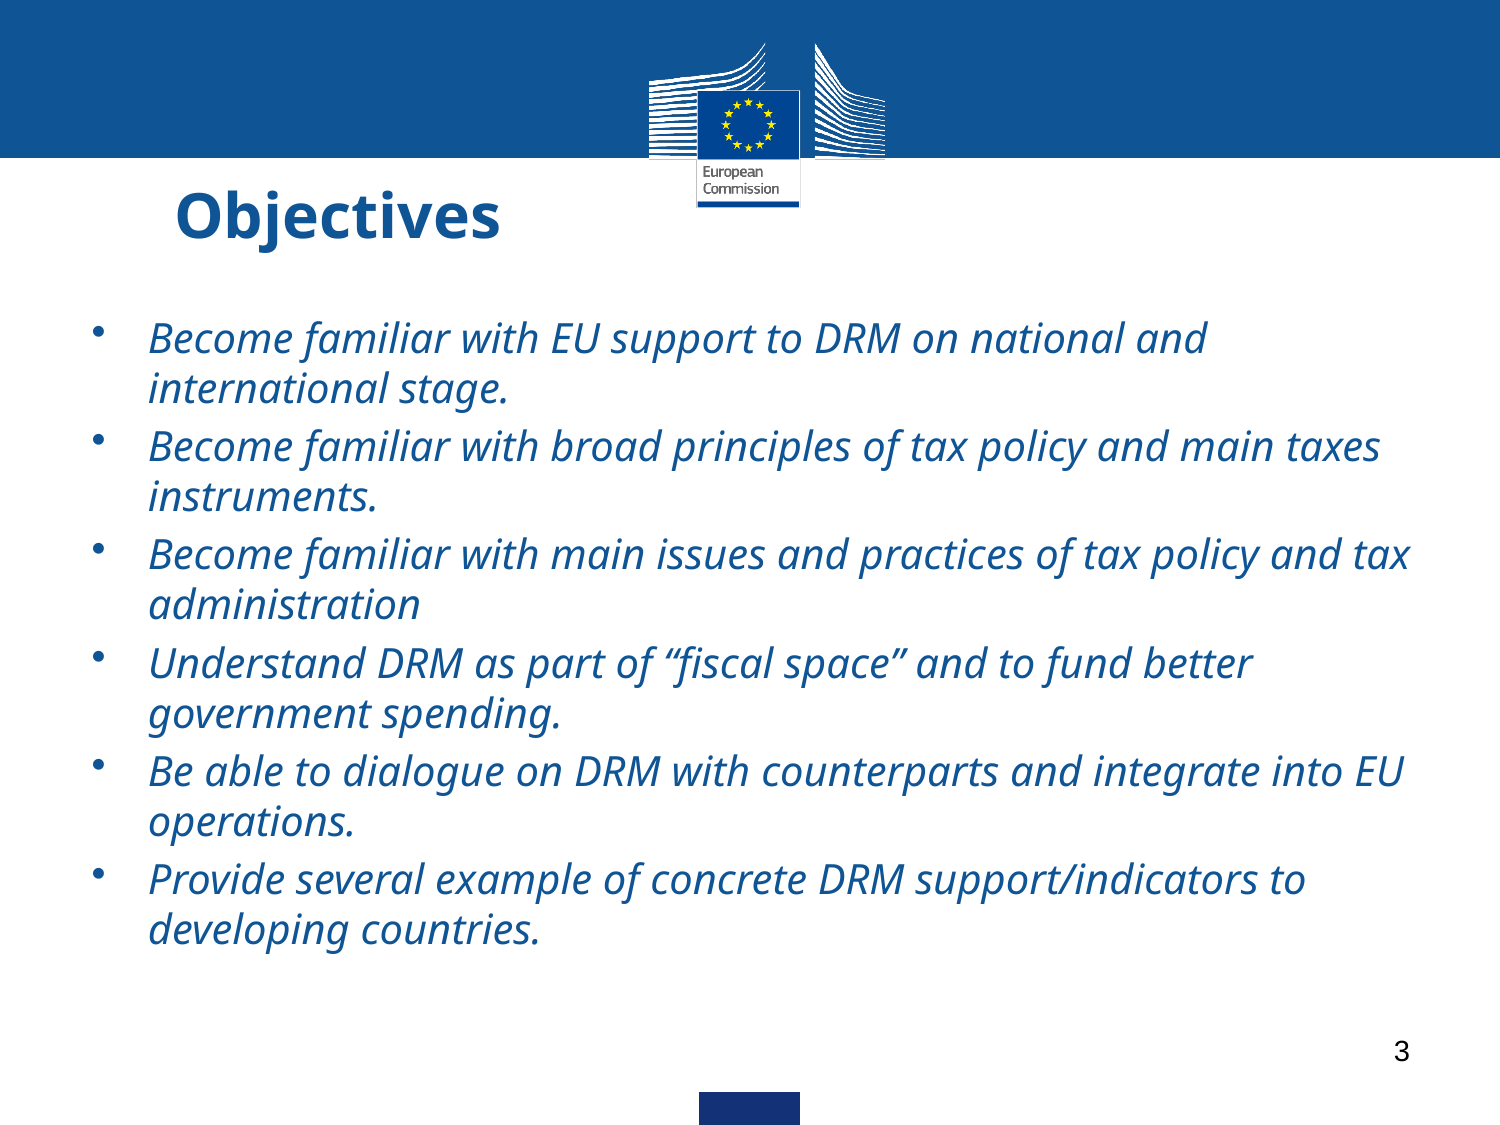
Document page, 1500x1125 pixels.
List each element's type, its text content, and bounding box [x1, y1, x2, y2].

picture [649, 42, 885, 137]
slide_number 3 [1074, 1024, 1425, 1103]
title Objectives [100, 137, 1451, 291]
list Become familiar with EU support to DRM on national and international stage. Become familiar with broad principles of tax policy and main taxes instruments. Become familiar with main issues and practices of tax policy and tax administration Understand DRM as part of “fiscal space” and to fund better government spending. Be able to dialogue on DRM with counterparts and integrate into EU operations. Provide several example of concrete DRM support/indicators to developing countries. [76, 303, 1451, 1103]
